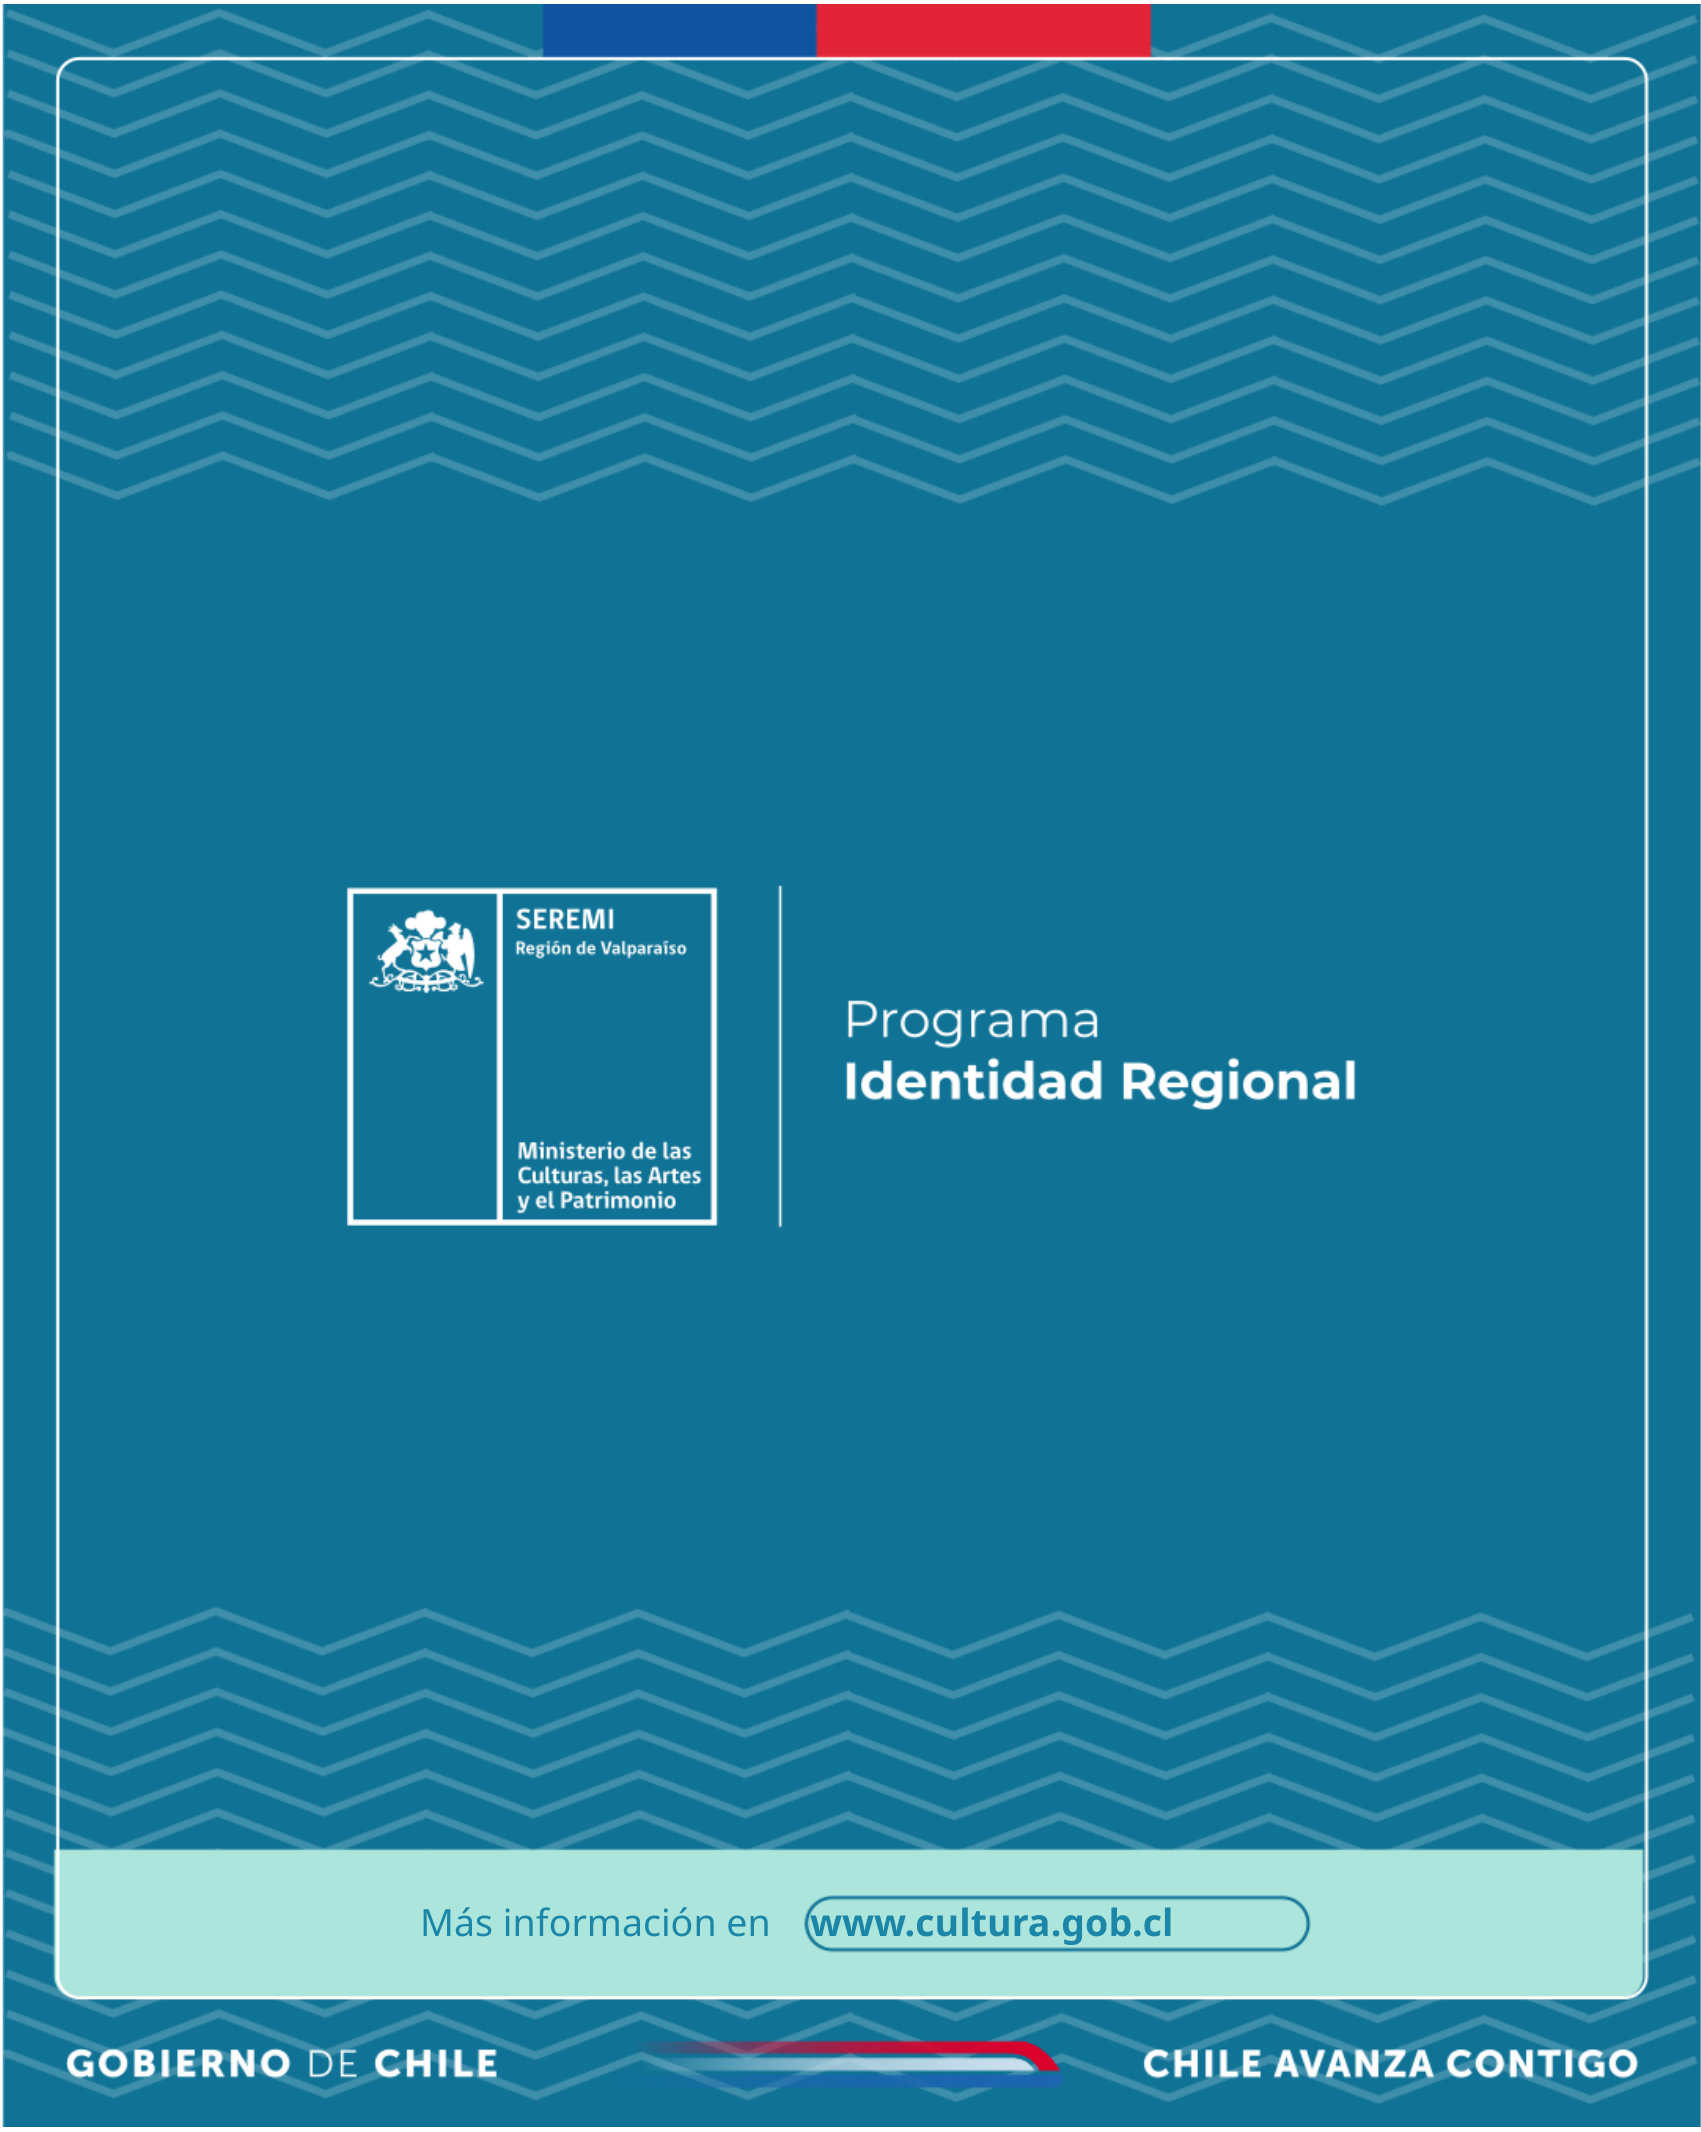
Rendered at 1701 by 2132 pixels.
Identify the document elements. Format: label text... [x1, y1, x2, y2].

text_box Más información en www.cultura.gob.cl [405, 1891, 1426, 1952]
